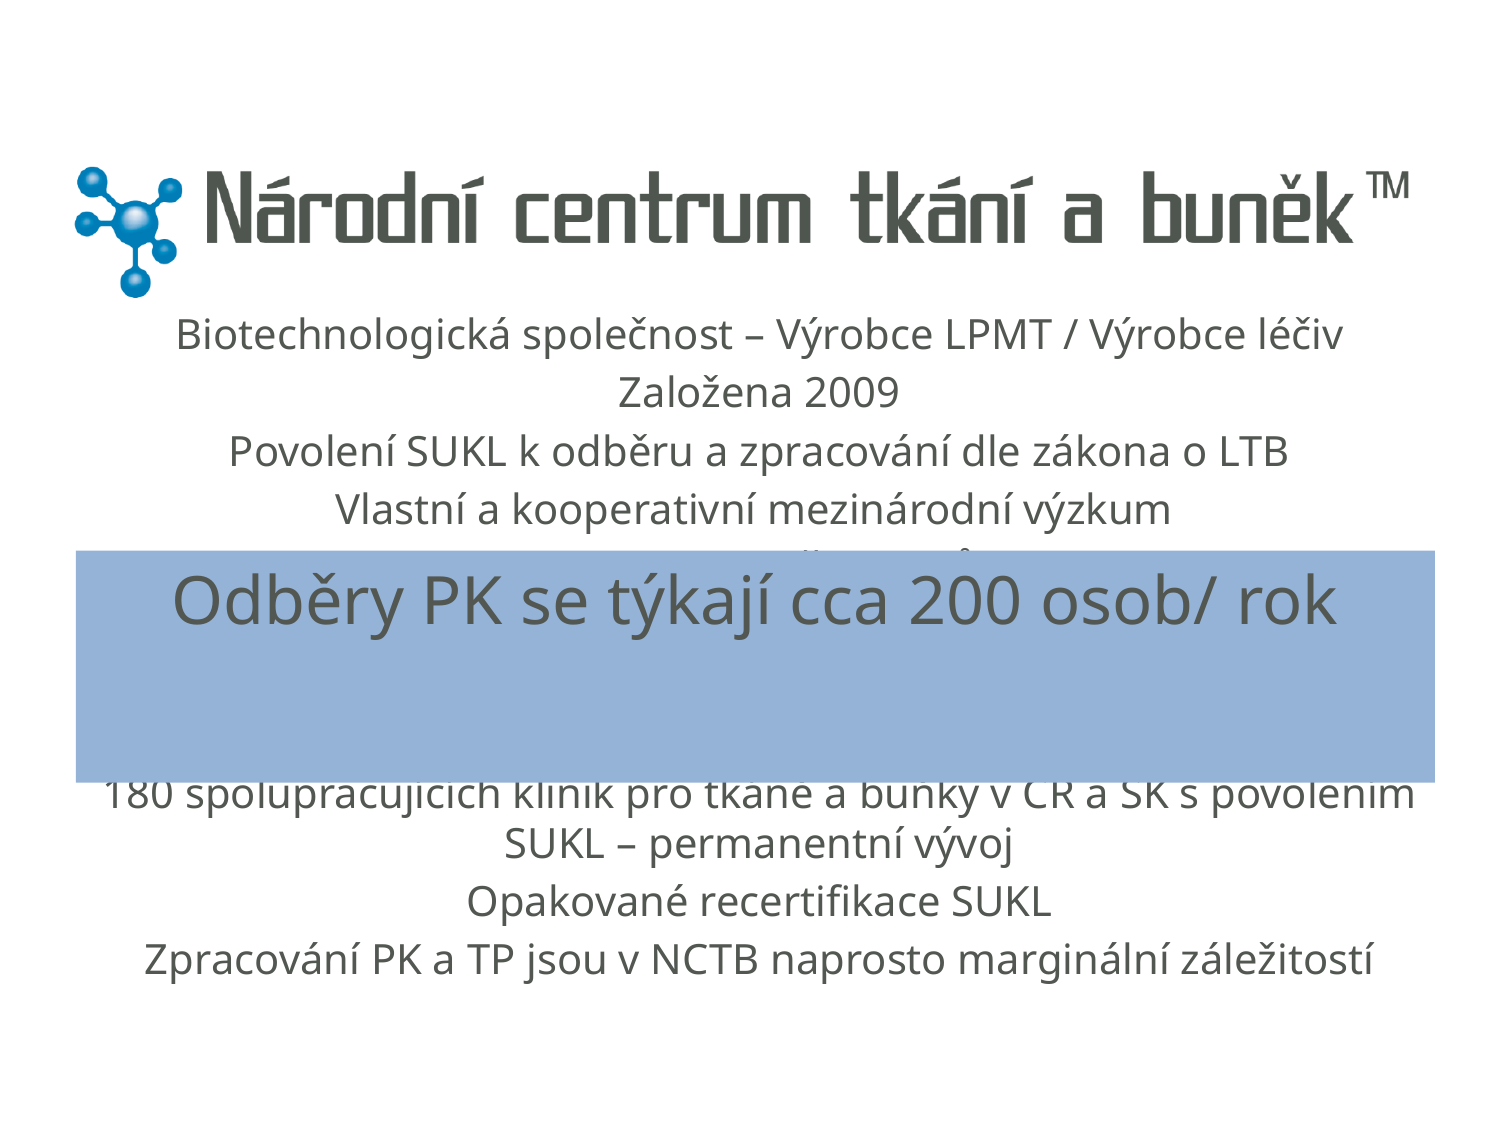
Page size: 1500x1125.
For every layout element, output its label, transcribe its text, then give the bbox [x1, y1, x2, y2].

text_box Biotechnologická společnost – Výrobce LPMT / Výrobce léčiv Založena 2009 Povolení SUKL k odběru a zpracování dle zákona o LTB Vlastní a kooperativní mezinárodní výzkum 50 + 600 zaměstnanců GMP laboratoře 1 600 m2 (Brno) + 10 000 m2 (Ostrava), Infrastruktura = 1,2 miliardy Kč Několik mezinárodních patentů a UV 180 spolupracujících klinik pro tkáně a buňky v ČR a SK s povolením SUKL – permanentní vývoj Opakované recertifikace SUKL Zpracování PK a TP jsou v NCTB naprosto marginální záležitostí [72, 300, 1447, 1106]
text_box Odběry PK se týkají cca 200 osob/ rok [75, 550, 1435, 783]
picture [72, 161, 1414, 301]
